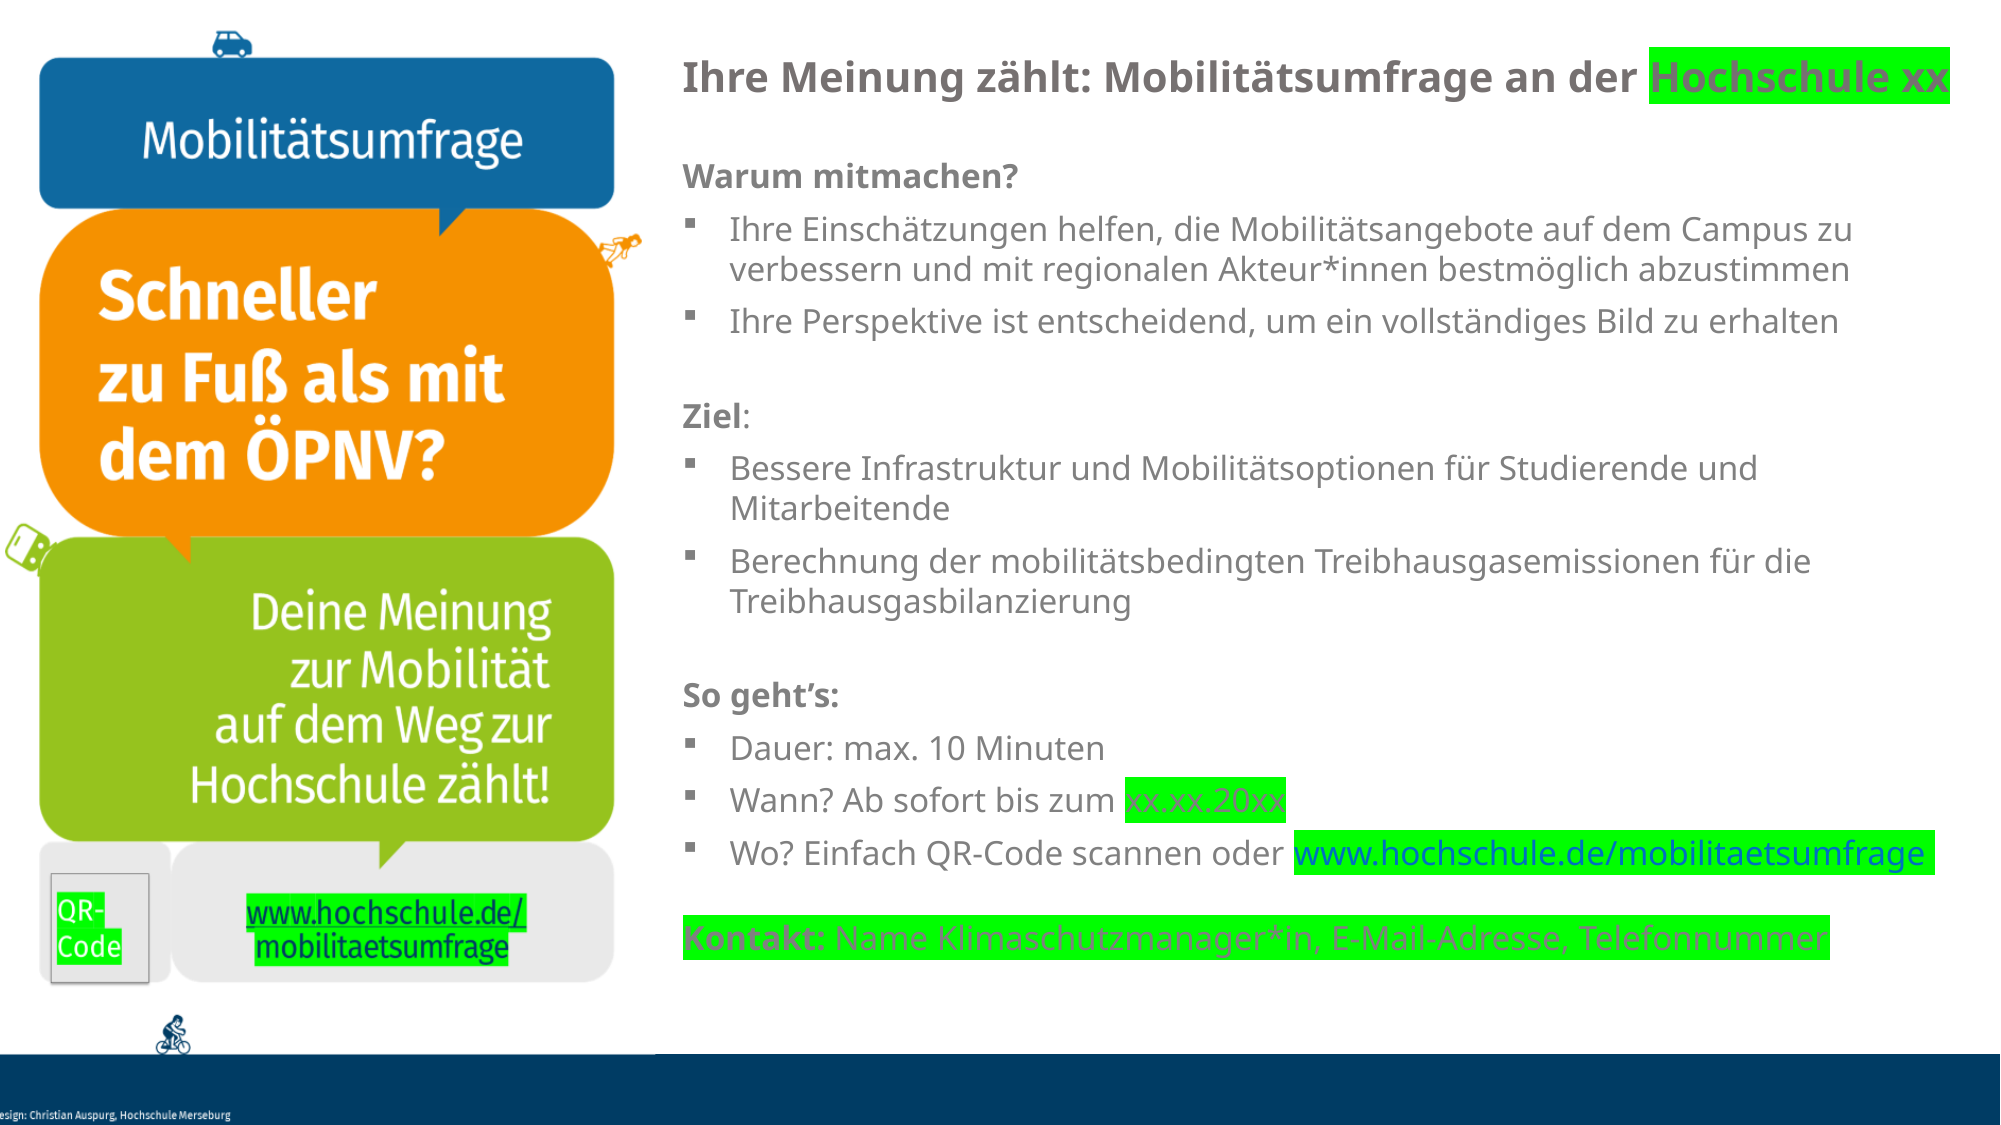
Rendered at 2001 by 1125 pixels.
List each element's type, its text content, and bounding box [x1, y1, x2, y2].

list Ihre Meinung zählt: Mobilitätsumfrage an der Hochschule xx Warum mitmachen? Ihre Einschätzungen helfen, die Mobilitätsangebote auf dem Campus zu verbessern und mit regionalen Akteur*innen bestmöglich abzustimmen Ihre Perspektive ist entscheidend, um ein vollständiges Bild zu erhalten Ziel: Bessere Infrastruktur und Mobilitätsoptionen für Studierende und Mitarbeitende Berechnung der mobilitätsbedingten Treibhausgasemissionen für die Treibhausgasbilanzierung So geht’s: Dauer: max. 10 Minuten Wann? Ab sofort bis zum xx.xx.20xx Wo? Einfach QR-Code scannen oder www.hochschule.de/mobilitaetsumfrage Kontakt: Name Klimaschutzmanager*in, E-Mail-Adresse, Telefonnummer [676, 50, 1965, 1008]
picture [0, 17, 656, 1125]
